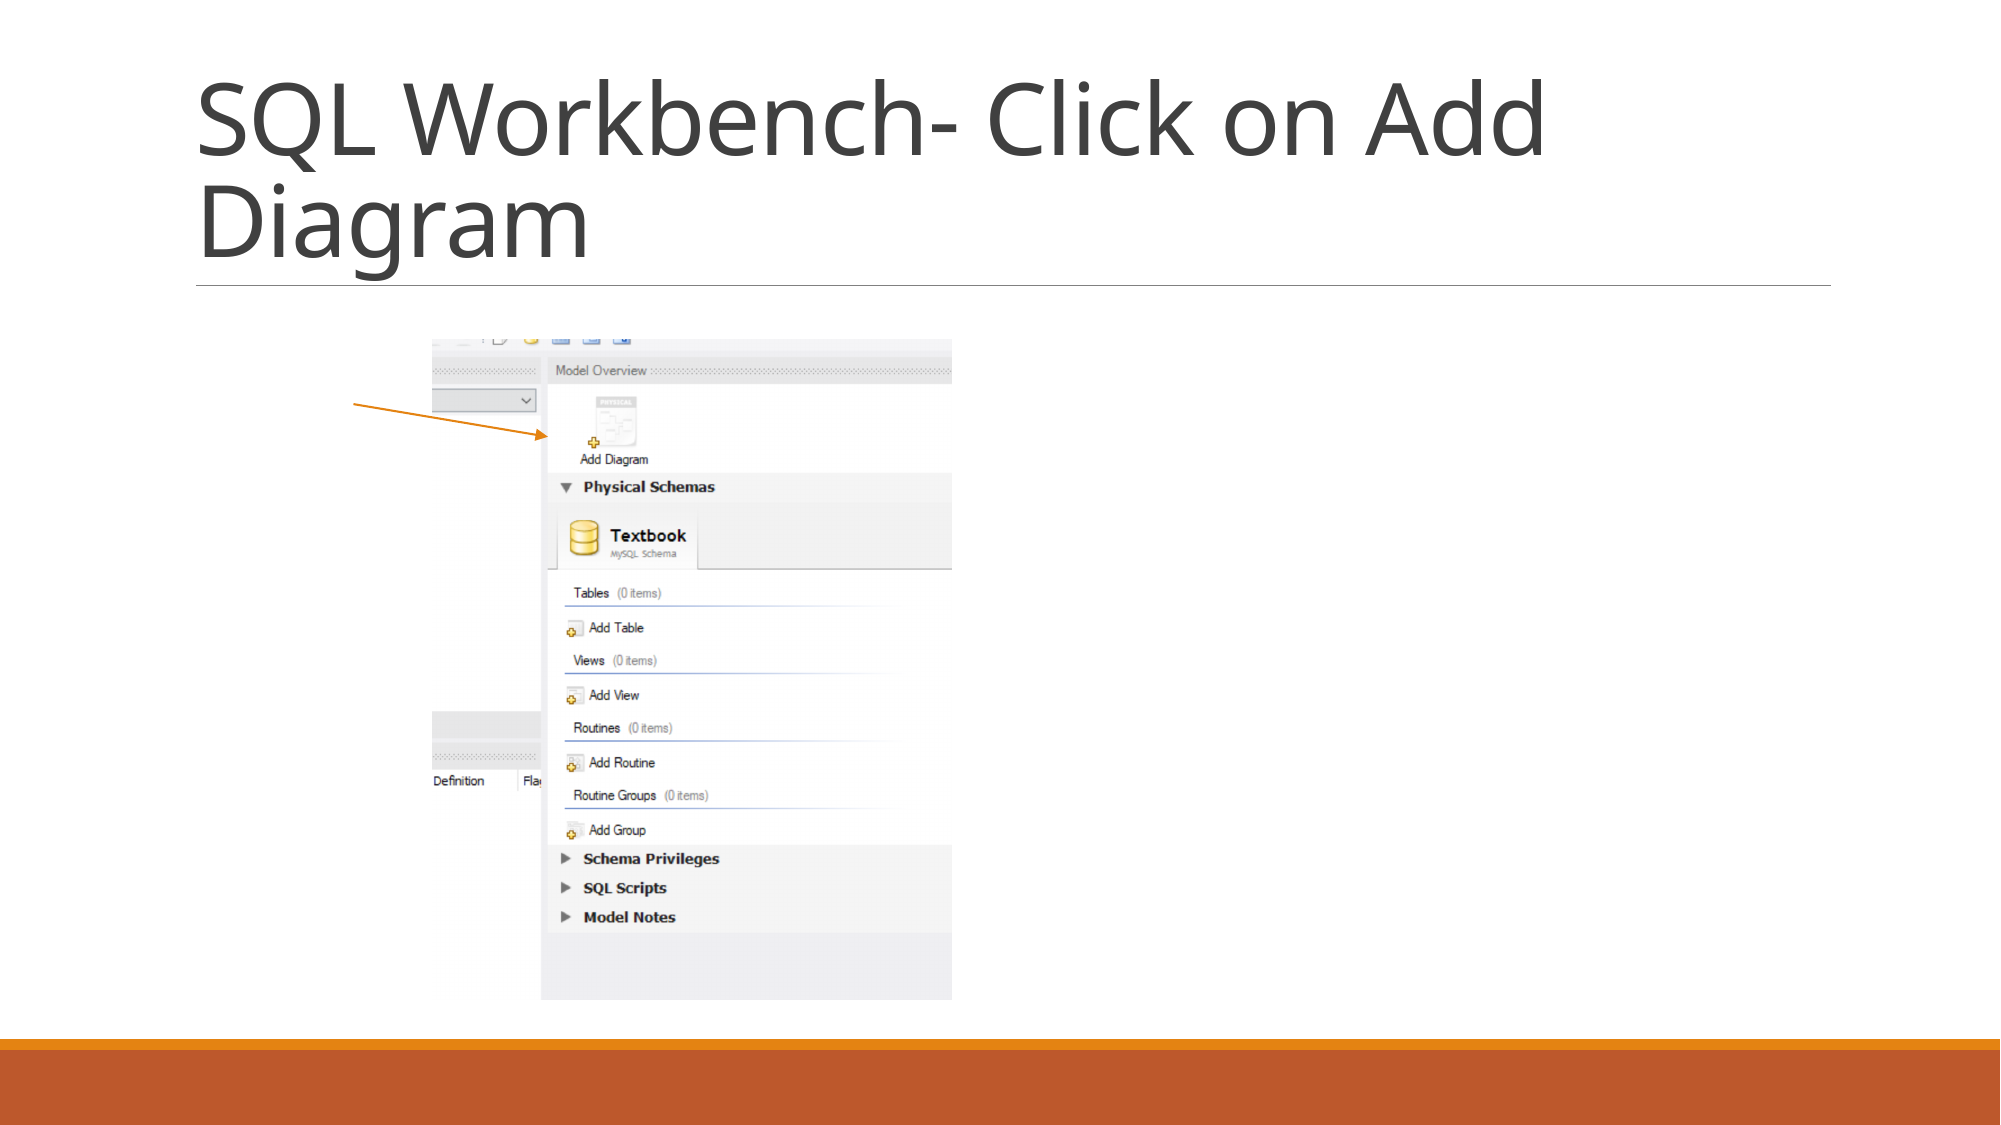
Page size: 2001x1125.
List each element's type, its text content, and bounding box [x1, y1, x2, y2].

title SQL Workbench- Click on Add Diagram [180, 47, 1830, 285]
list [431, 339, 952, 1000]
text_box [352, 403, 549, 438]
